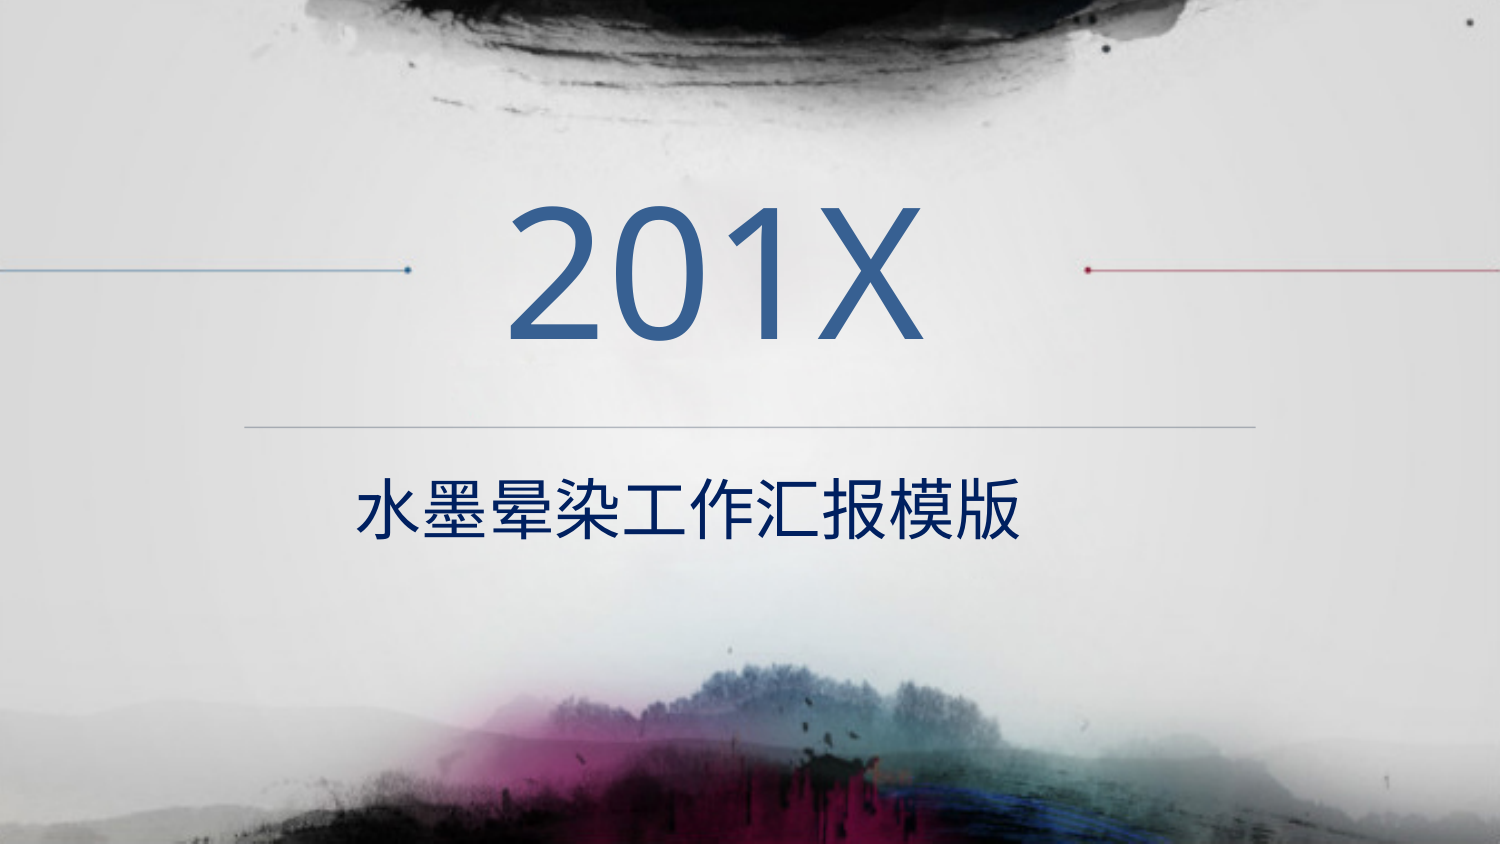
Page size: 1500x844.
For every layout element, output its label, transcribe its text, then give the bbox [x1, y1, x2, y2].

text_box 201X [488, 149, 1000, 384]
text_box 水墨晕染工作汇报模版 [339, 460, 1038, 556]
picture [0, 0, 1500, 844]
